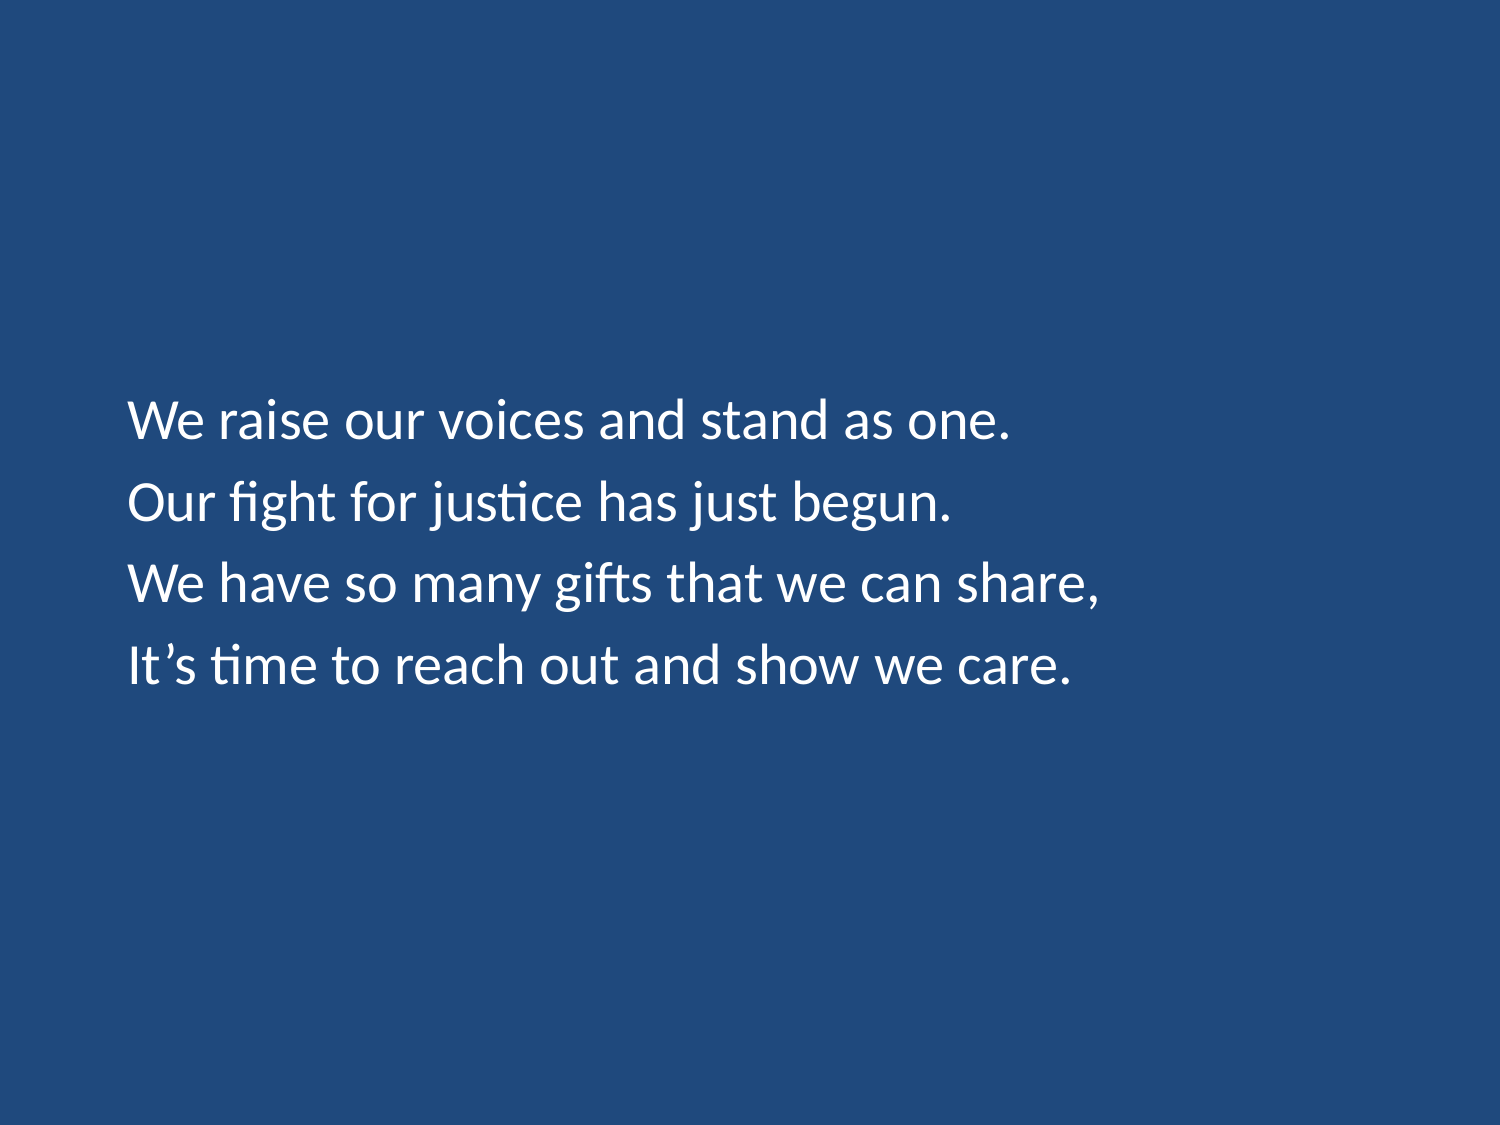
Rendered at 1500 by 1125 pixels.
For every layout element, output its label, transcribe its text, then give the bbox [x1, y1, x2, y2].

list We raise our voices and stand as one. Our fight for justice has just begun. We have so many gifts that we can share, It’s time to reach out and show we care. [112, 373, 1471, 717]
